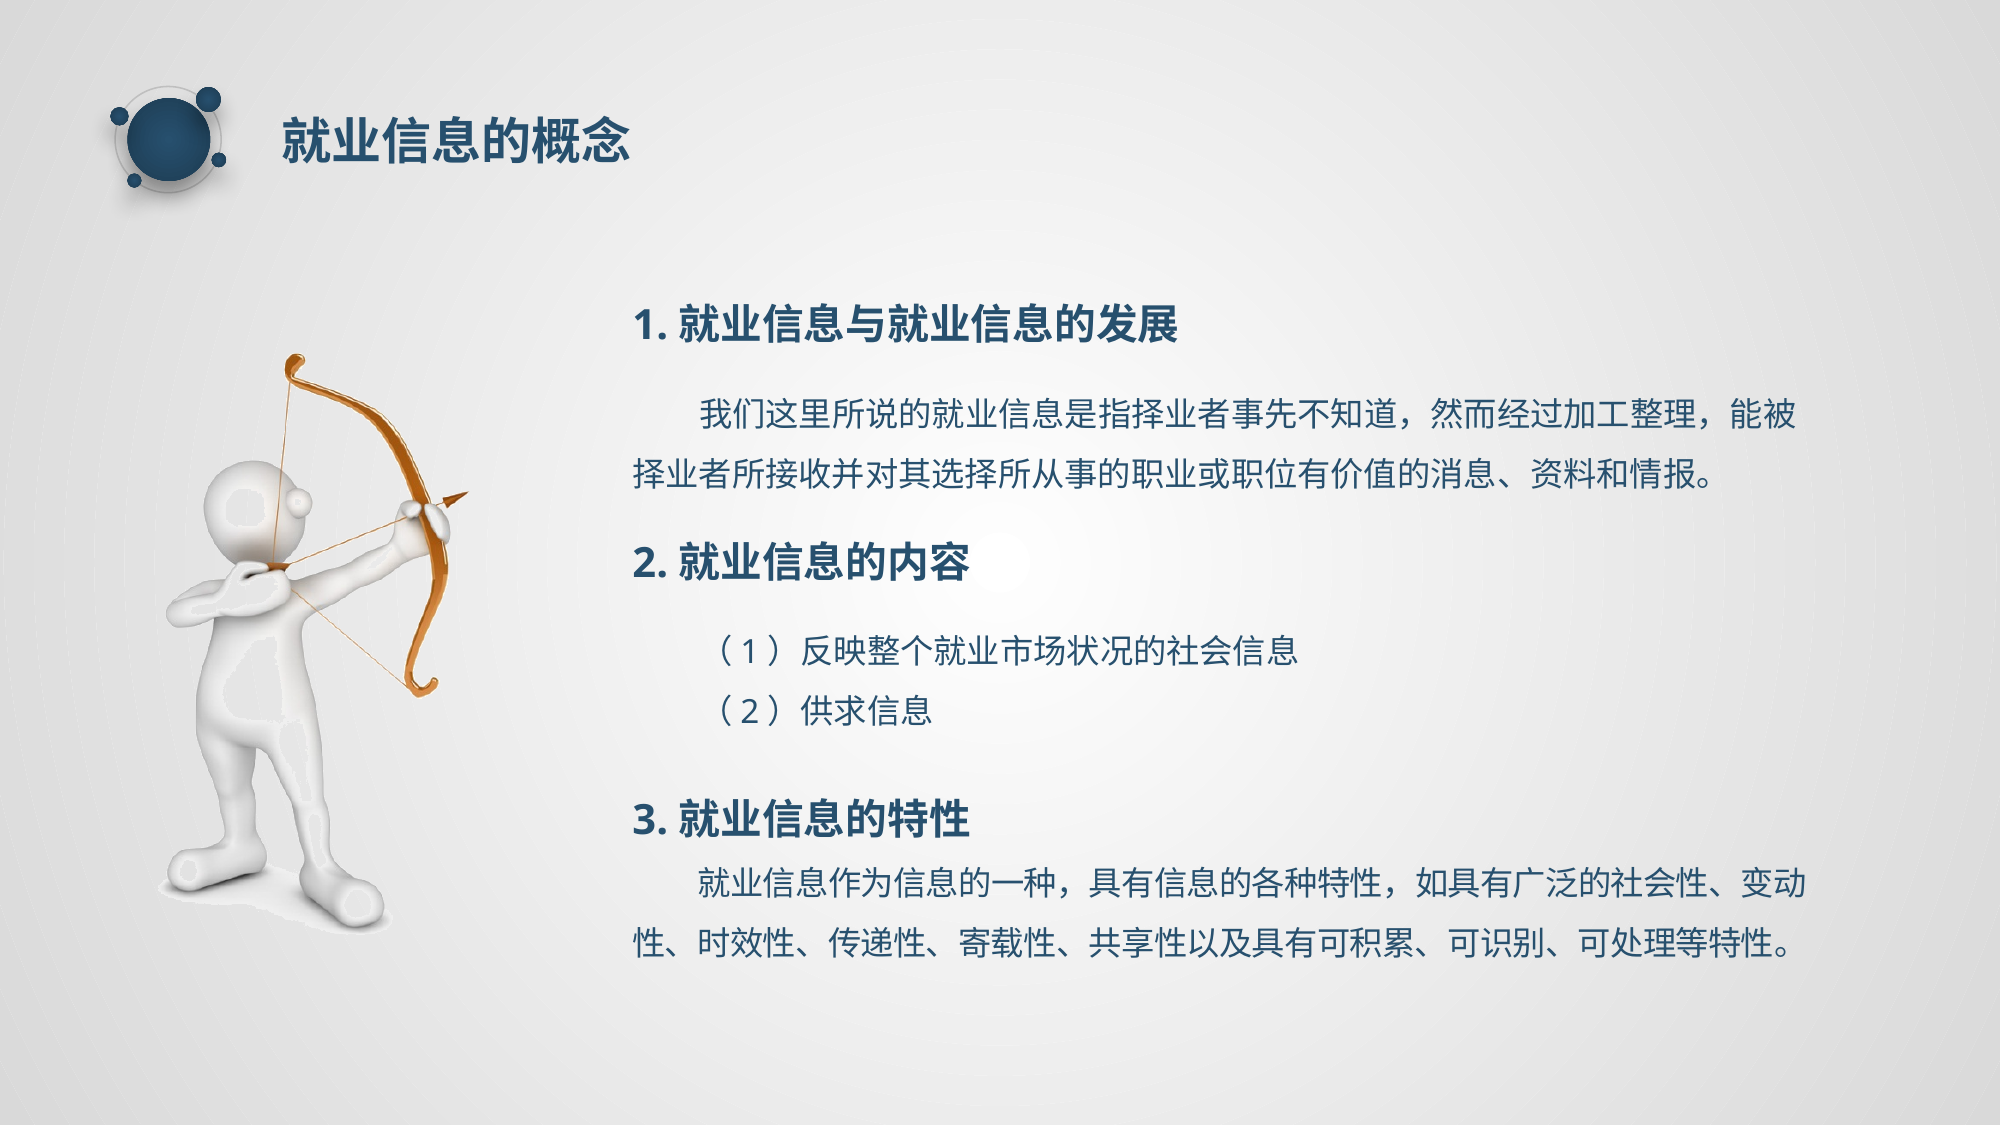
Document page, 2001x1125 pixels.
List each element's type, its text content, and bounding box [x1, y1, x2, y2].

picture [115, 324, 499, 940]
text_box 1.就业信息与就业信息的发展 我们这里所说的就业信息是指择业者事先不知道，然而经过加工整理，能被择业者所接收并对其选择所从事的职业或职位有价值的消息、资料和情报。 [617, 266, 1841, 501]
text_box 2.就业信息的内容 （1）反映整个就业市场状况的社会信息 （2）供求信息 [617, 503, 1841, 738]
text_box 就业信息的概念 [266, 101, 647, 177]
text_box 3.就业信息的特性 就业信息作为信息的一种，具有信息的各种特性，如具有广泛的社会性、变动性、时效性、传递性、寄载性、共享性以及具有可积累、可识别、可处理等特性。 [617, 760, 1841, 970]
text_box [110, 86, 226, 193]
